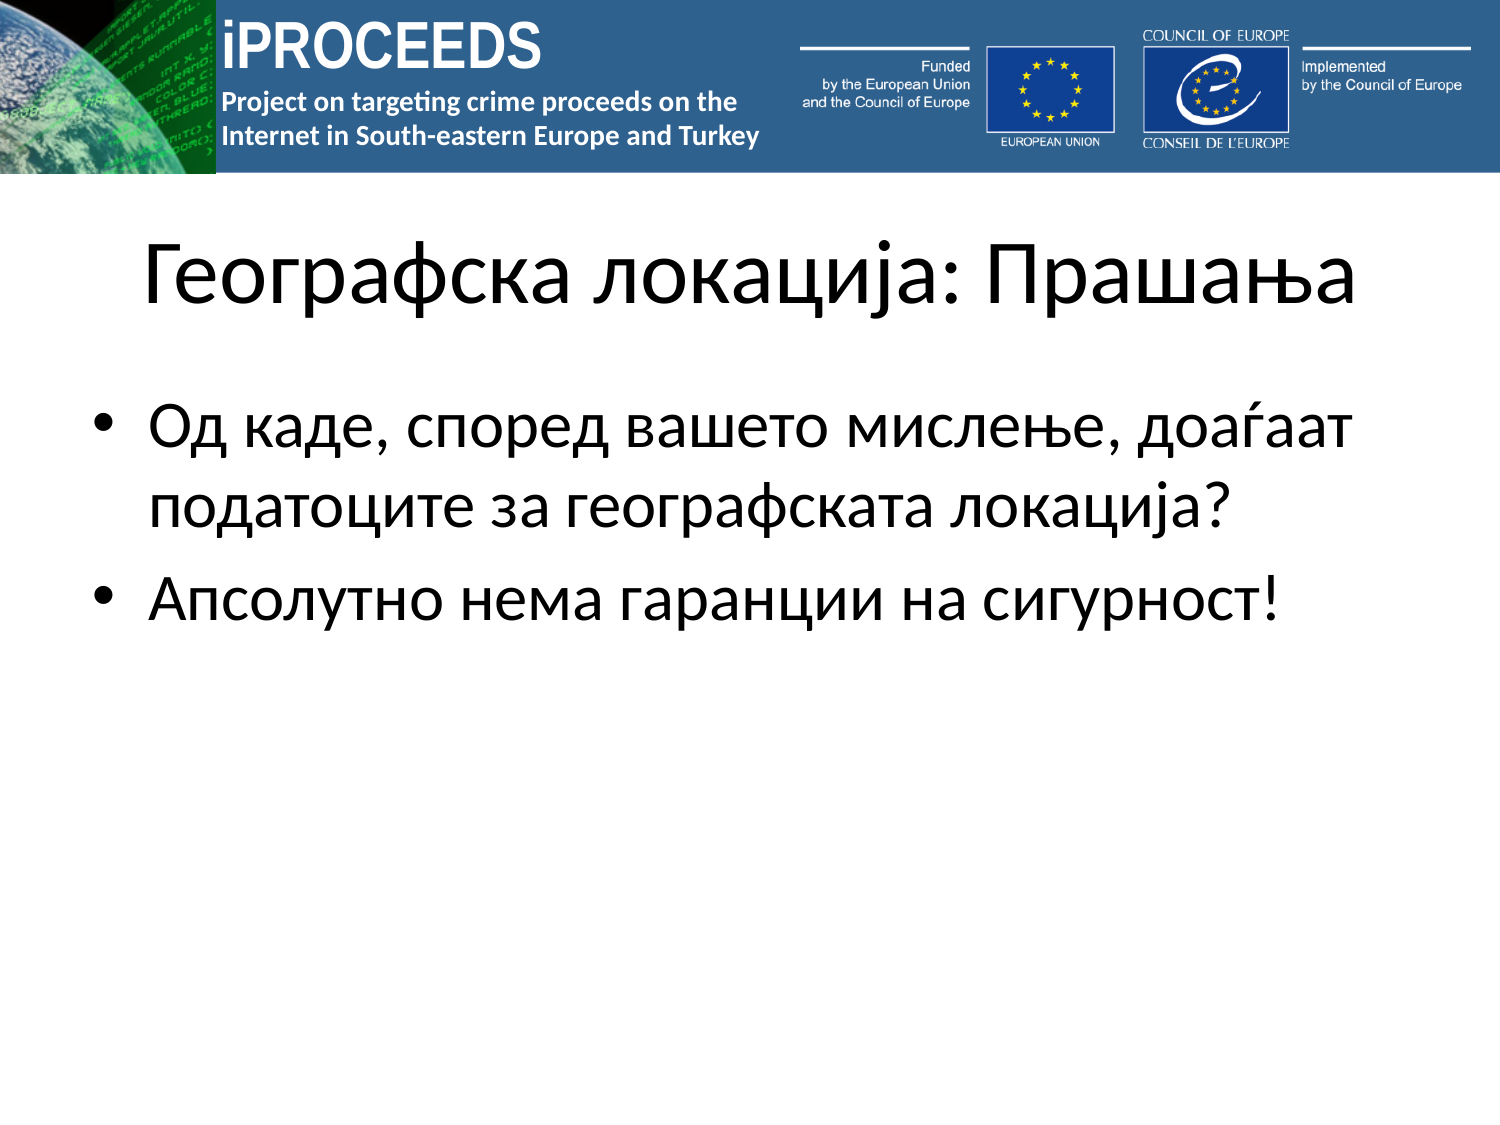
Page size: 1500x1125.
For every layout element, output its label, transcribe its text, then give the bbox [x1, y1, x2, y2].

picture [0, 0, 216, 174]
picture [800, 30, 1471, 148]
list Од каде, според вашето мислење, доаѓаат податоците за географската локација? Апсолутно нема гаранции на сигурност! [76, 373, 1427, 1017]
title Географска локација: Прашања [76, 172, 1427, 361]
